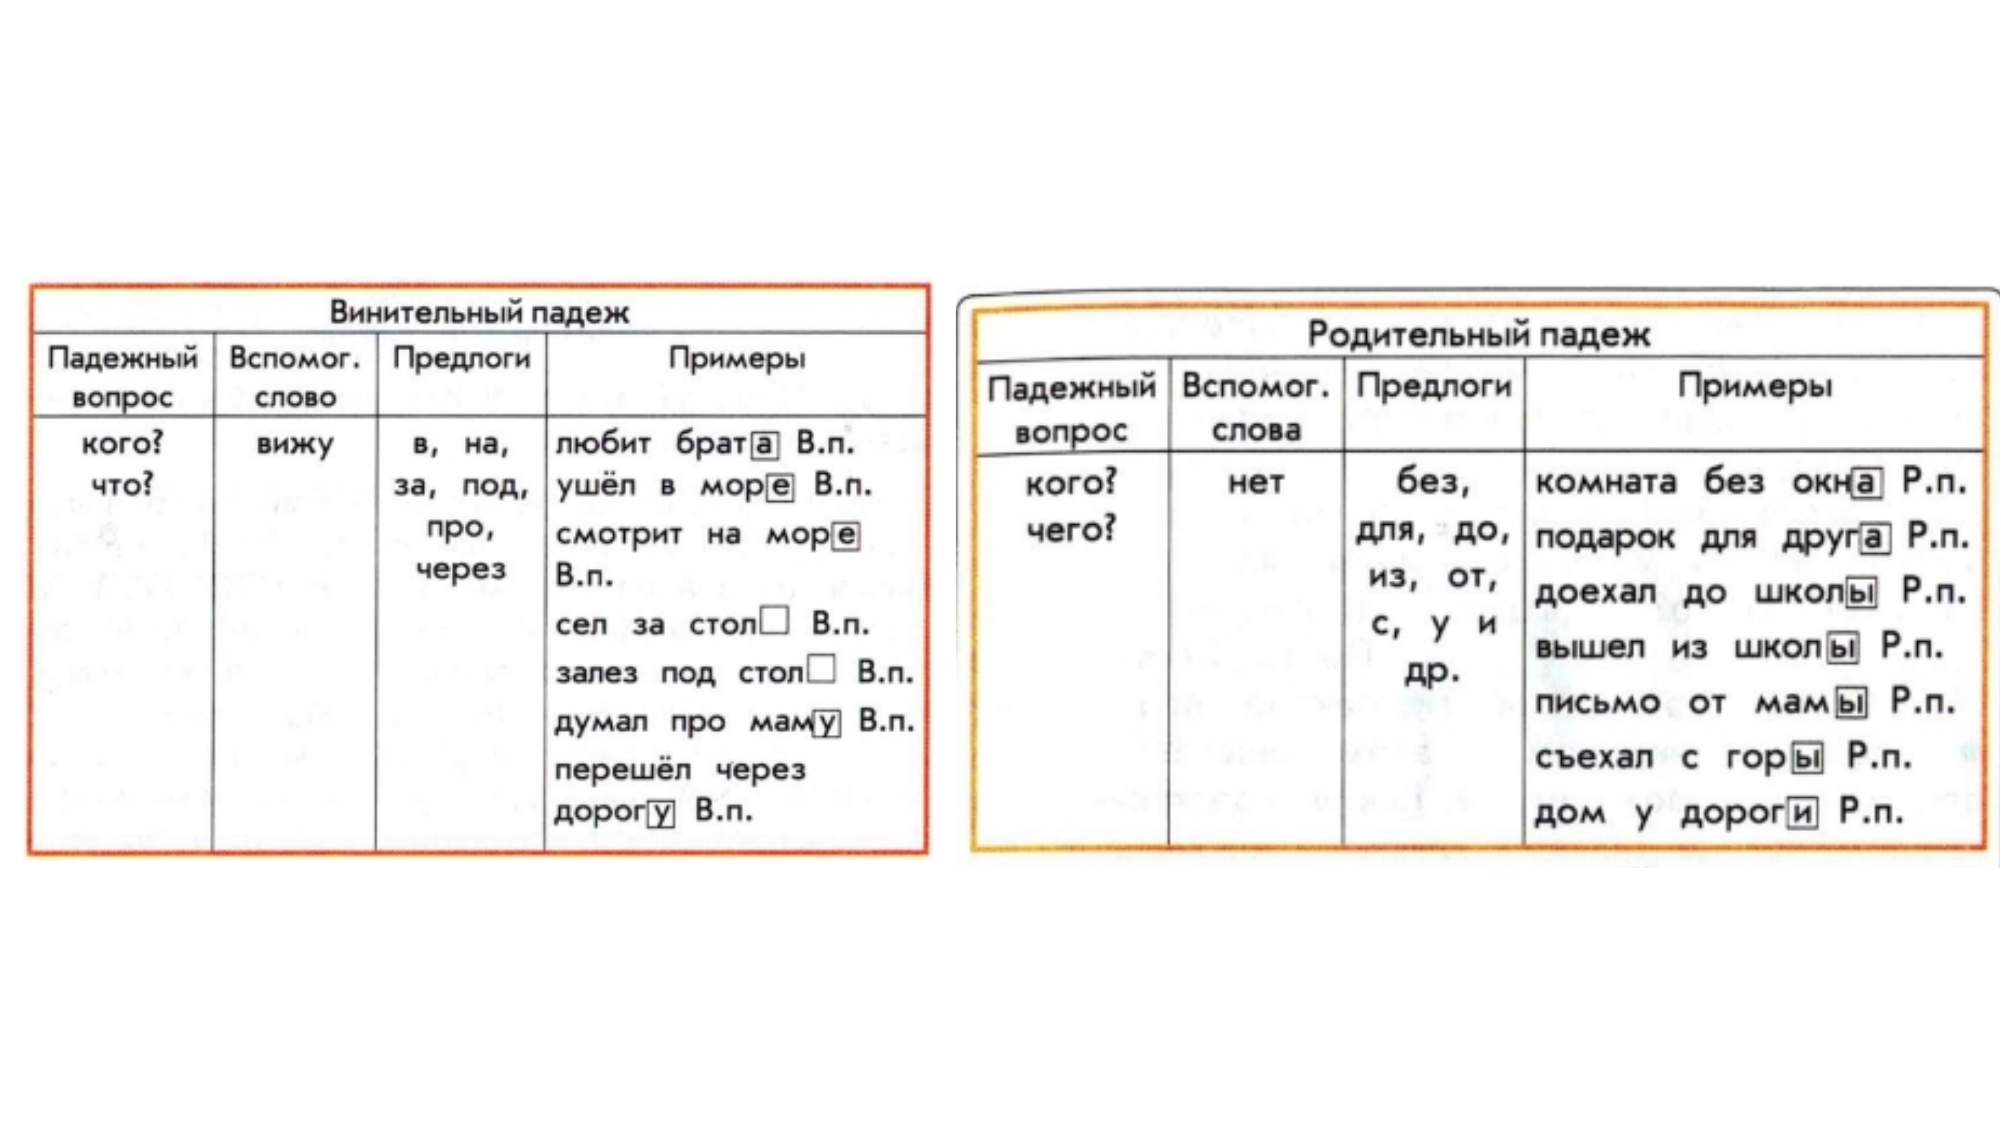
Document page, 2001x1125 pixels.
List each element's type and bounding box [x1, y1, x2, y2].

picture [21, 276, 935, 861]
picture [955, 281, 2000, 868]
